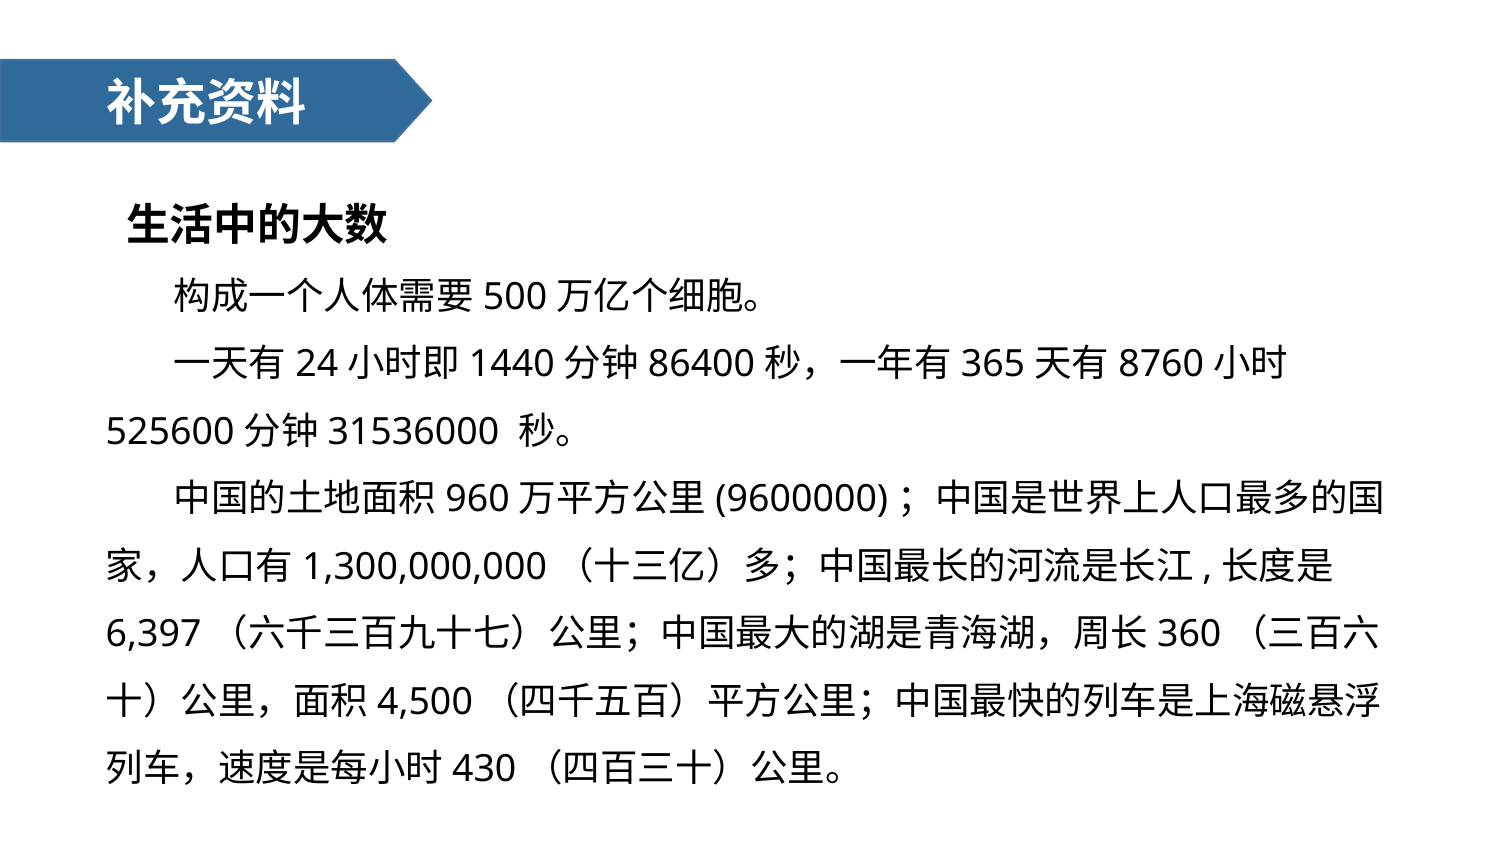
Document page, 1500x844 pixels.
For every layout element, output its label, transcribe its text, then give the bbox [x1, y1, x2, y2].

text_box 补充资料 [0, 59, 432, 142]
text_box 生活中的大数 构成一个人体需要500万亿个细胞。 一天有24小时即1440分钟86400秒，一年有365天有8760小时525600分钟31536000 秒。 中国的土地面积960万平方公里(9600000)；中国是世界上人口最多的国家，人口有1,300,000,000（十三亿）多；中国最长的河流是长江,长度是6,397（六千三百九十七）公里；中国最大的湖是青海湖，周长360（三百六十）公里，面积4,500（四千五百）平方公里；中国最快的列车是上海磁悬浮列车，速度是每小时430（四百三十）公里。 [94, 165, 1417, 795]
